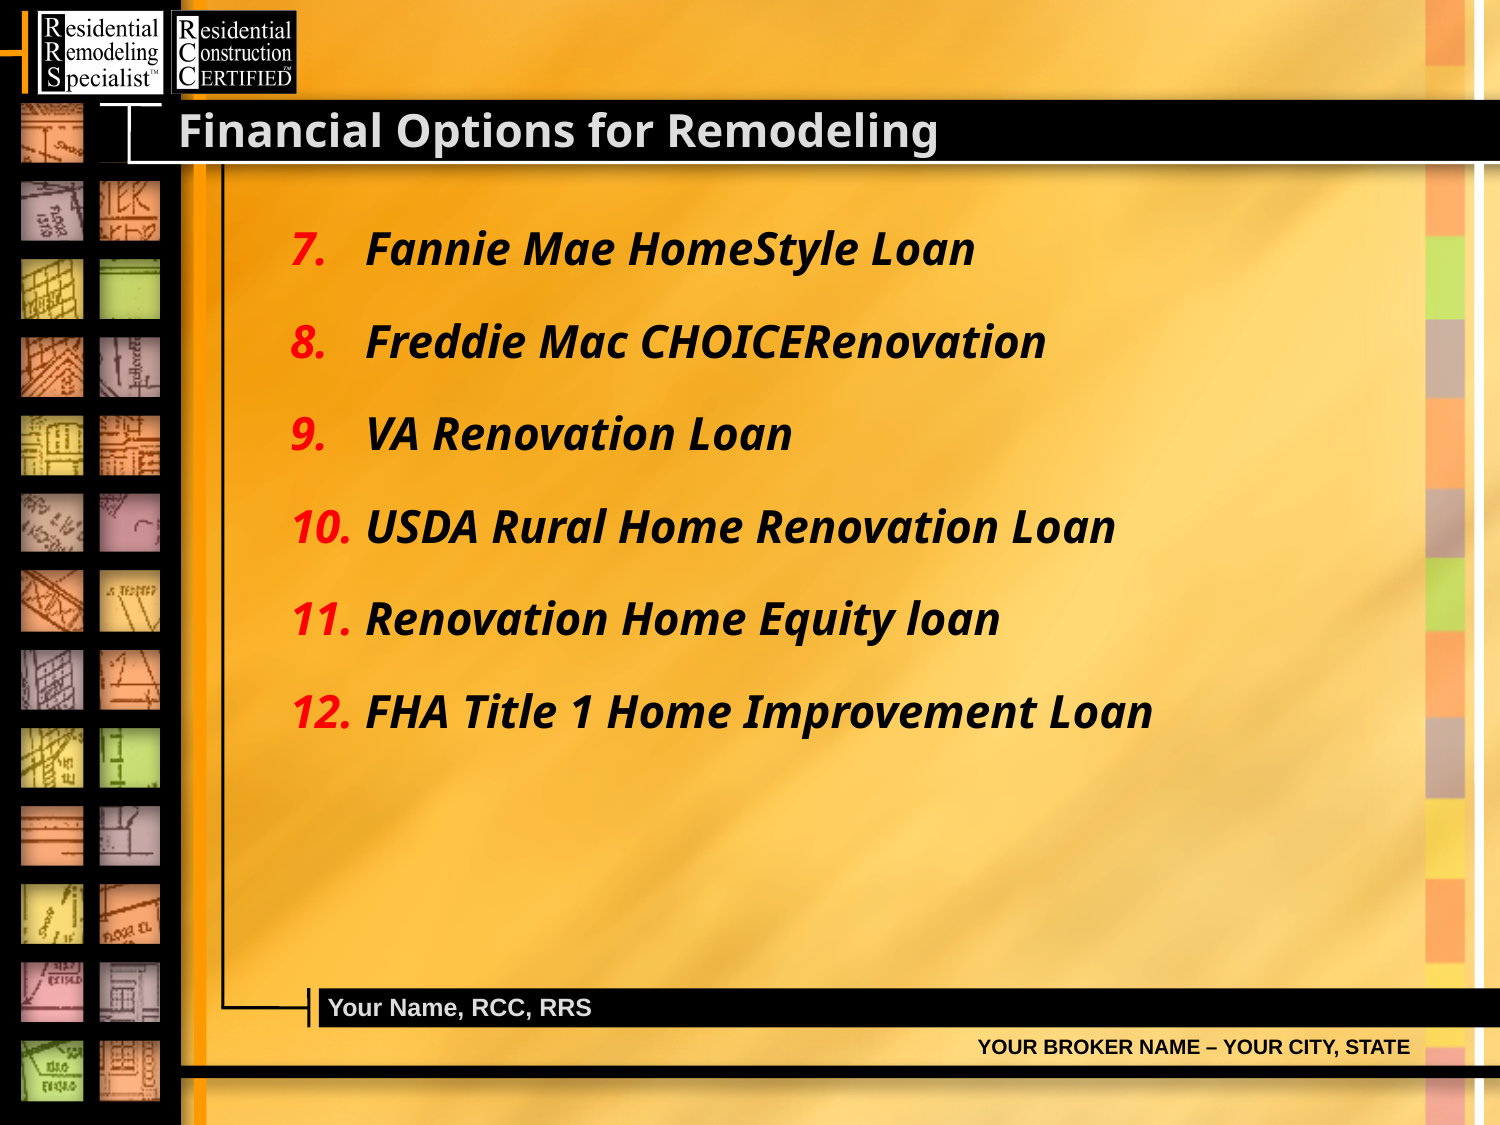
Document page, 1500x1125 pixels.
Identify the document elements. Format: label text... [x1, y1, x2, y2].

picture [100, 729, 160, 787]
picture [21, 1041, 83, 1101]
picture [100, 181, 160, 240]
picture [21, 963, 83, 1022]
footer Your Name, RCC, RRS [312, 984, 1413, 1025]
picture [181, 1079, 193, 1125]
picture [21, 494, 83, 551]
picture [1484, 1028, 1500, 1065]
picture [100, 494, 160, 551]
picture [100, 1041, 160, 1101]
picture [21, 571, 83, 631]
picture [1484, 165, 1500, 988]
picture [207, 1079, 1474, 1125]
list Fannie Mae HomeStyle Loan Freddie Mac CHOICERenovation VA Renovation Loan USDA Rural Home Renovation Loan Renovation Home Equity loan FHA Title 1 Home Improvement Loan [275, 212, 1400, 975]
picture [100, 650, 160, 709]
picture [100, 416, 160, 475]
picture [21, 260, 83, 319]
picture [100, 571, 160, 631]
picture [21, 885, 83, 943]
picture [171, 0, 1474, 99]
picture [100, 338, 160, 397]
picture [21, 416, 83, 475]
picture [21, 650, 83, 709]
picture [100, 260, 160, 319]
picture [100, 885, 160, 943]
picture [207, 165, 1474, 1065]
picture [21, 103, 83, 162]
title Financial Options for Remodeling [162, 99, 1475, 160]
picture [21, 338, 83, 397]
picture [181, 165, 193, 1065]
picture [37, 10, 164, 95]
picture [1484, 1079, 1500, 1125]
picture [21, 729, 83, 787]
picture [1484, 0, 1500, 99]
picture [100, 963, 160, 1022]
picture [100, 807, 160, 865]
picture [21, 807, 83, 865]
picture [21, 181, 83, 240]
